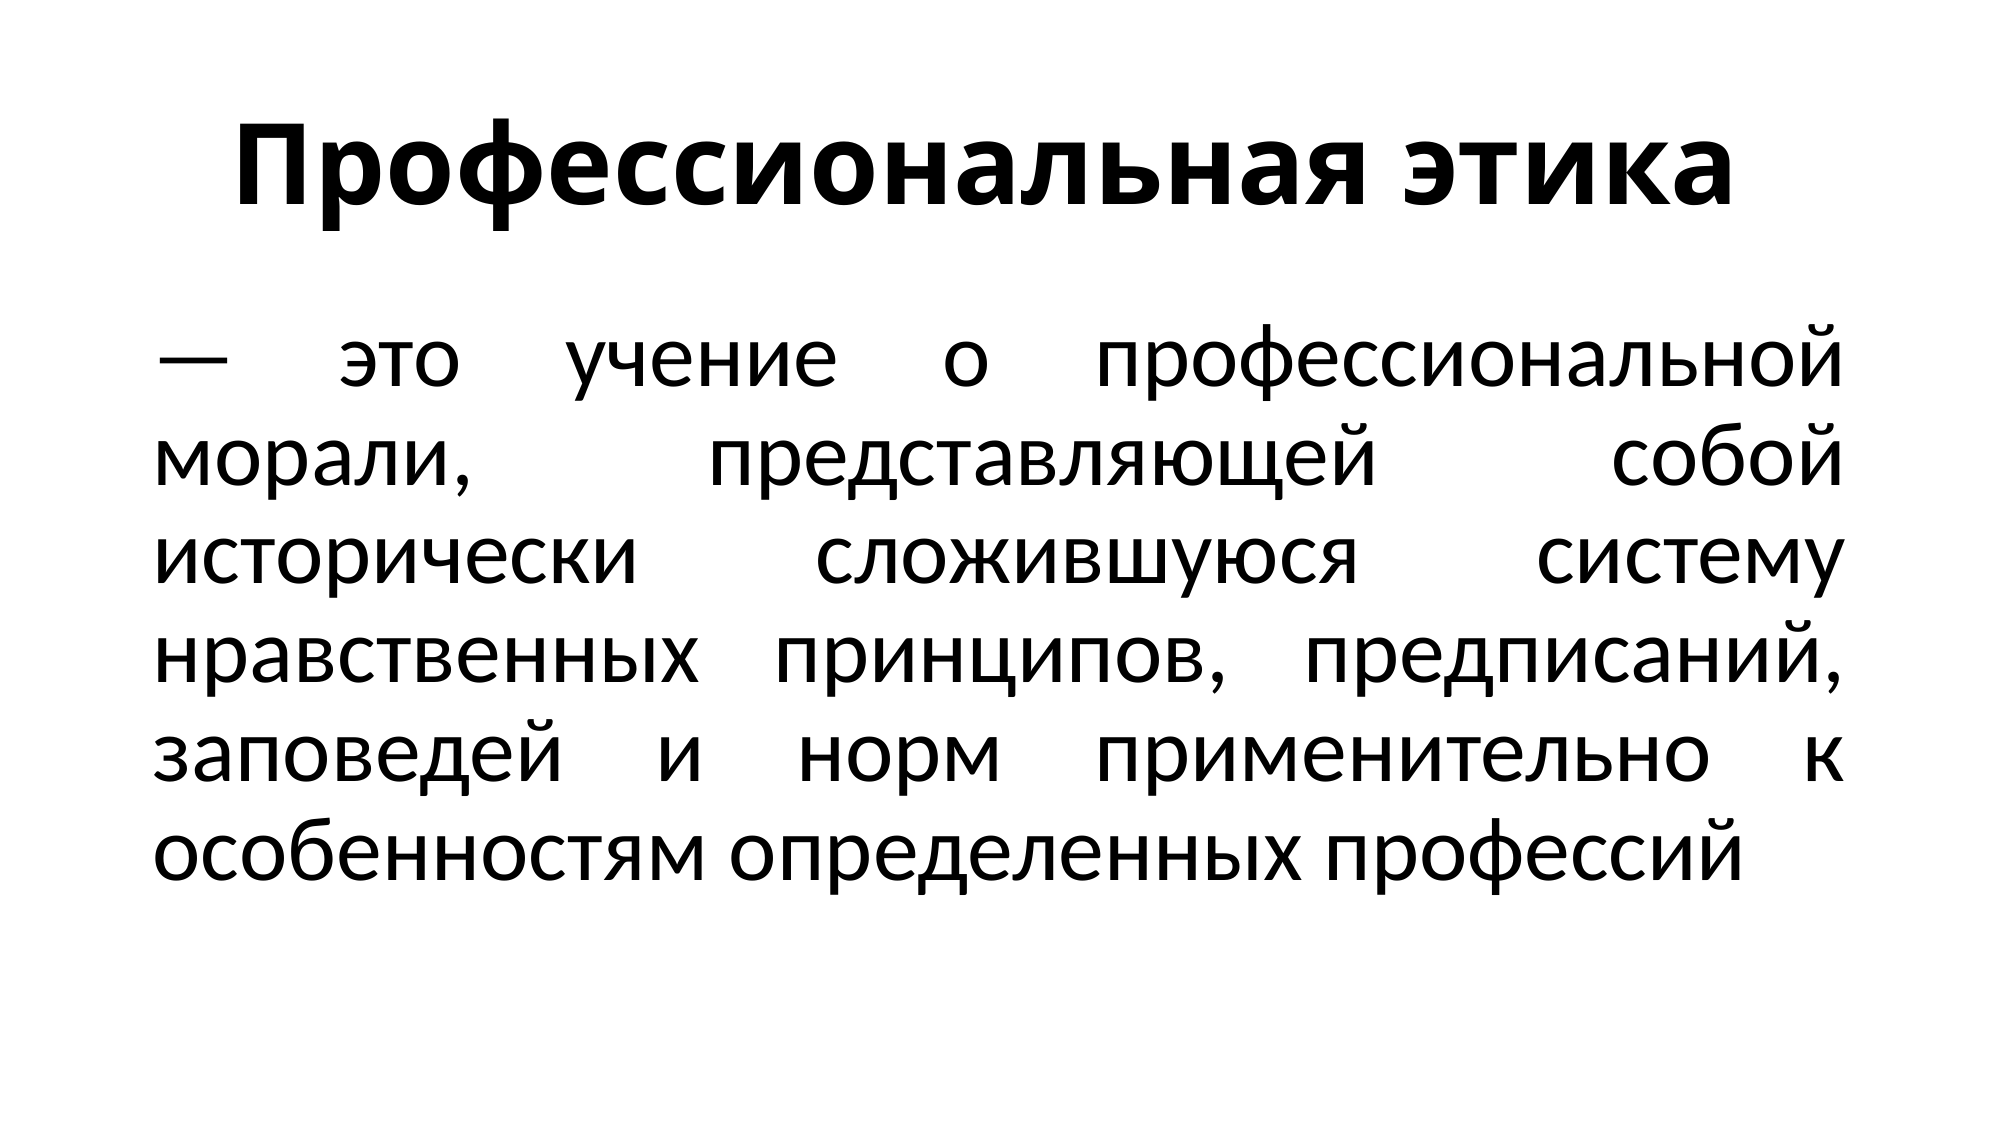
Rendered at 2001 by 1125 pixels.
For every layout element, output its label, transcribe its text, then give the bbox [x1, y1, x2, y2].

title Профессиональная этика [137, 59, 1863, 278]
list — это учение о профессиональной морали, представляющей собой исторически сложившуюся систему нравственных принципов, предписаний, заповедей и норм применительно к особенностям определенных профессий [137, 299, 1863, 1014]
